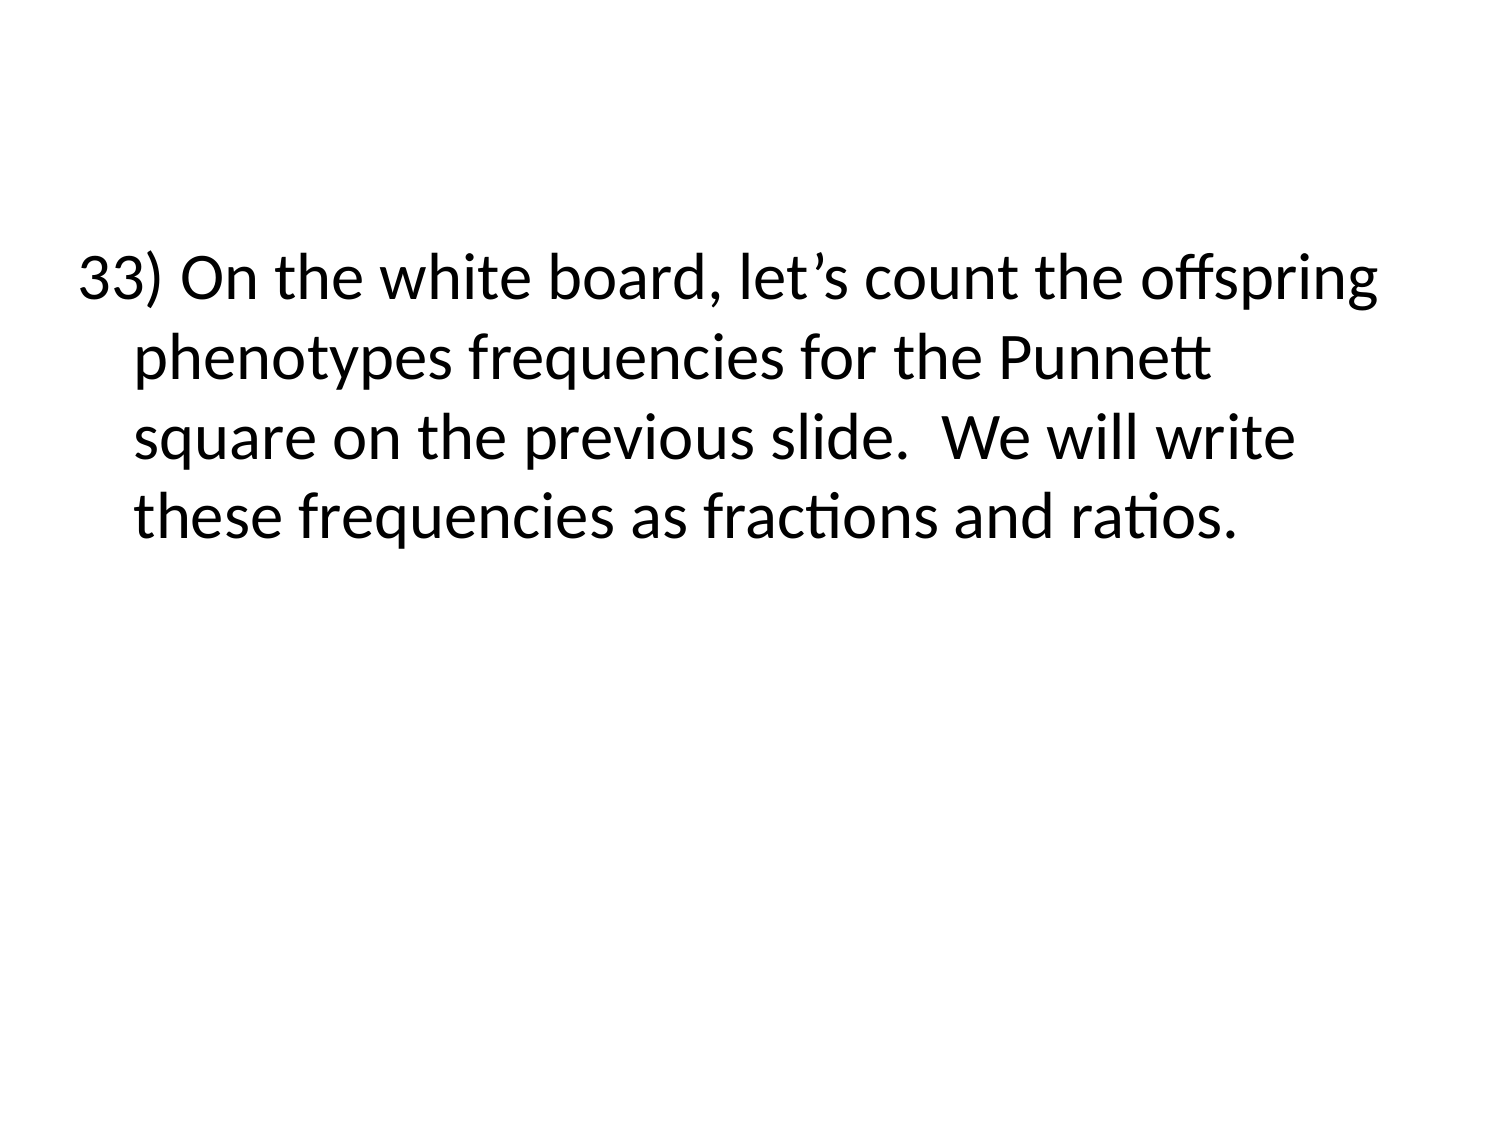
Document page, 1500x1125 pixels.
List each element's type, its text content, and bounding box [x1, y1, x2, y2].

list 33) On the white board, let’s count the offspring phenotypes frequencies for the Punnett square on the previous slide. We will write these frequencies as fractions and ratios. [62, 224, 1413, 968]
